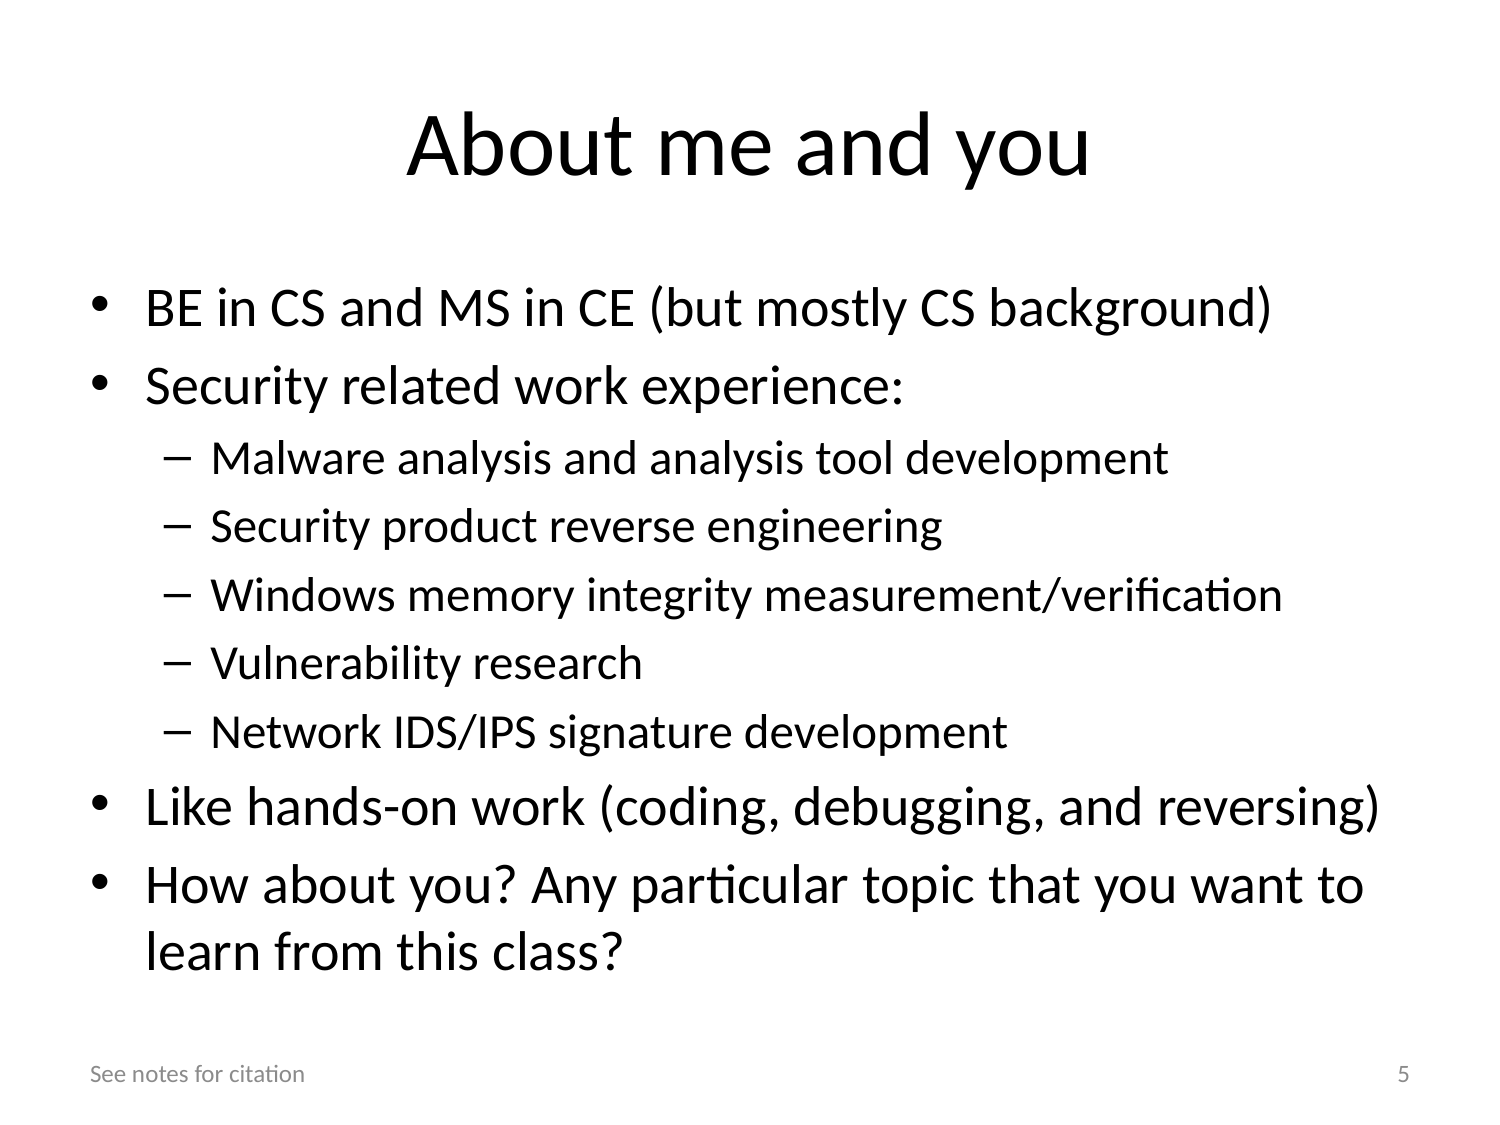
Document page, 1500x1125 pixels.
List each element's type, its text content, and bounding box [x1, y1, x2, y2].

title About me and you [75, 45, 1425, 233]
list BE in CS and MS in CE (but mostly CS background) Security related work experience: Malware analysis and analysis tool development Security product reverse engineering Windows memory integrity measurement/verification Vulnerability research Network IDS/IPS signature development Like hands-on work (coding, debugging, and reversing) How about you? Any particular topic that you want to learn from this class? [75, 262, 1425, 1005]
slide_number See notes for citation [75, 1042, 425, 1103]
slide_number 5 [1074, 1042, 1425, 1103]
